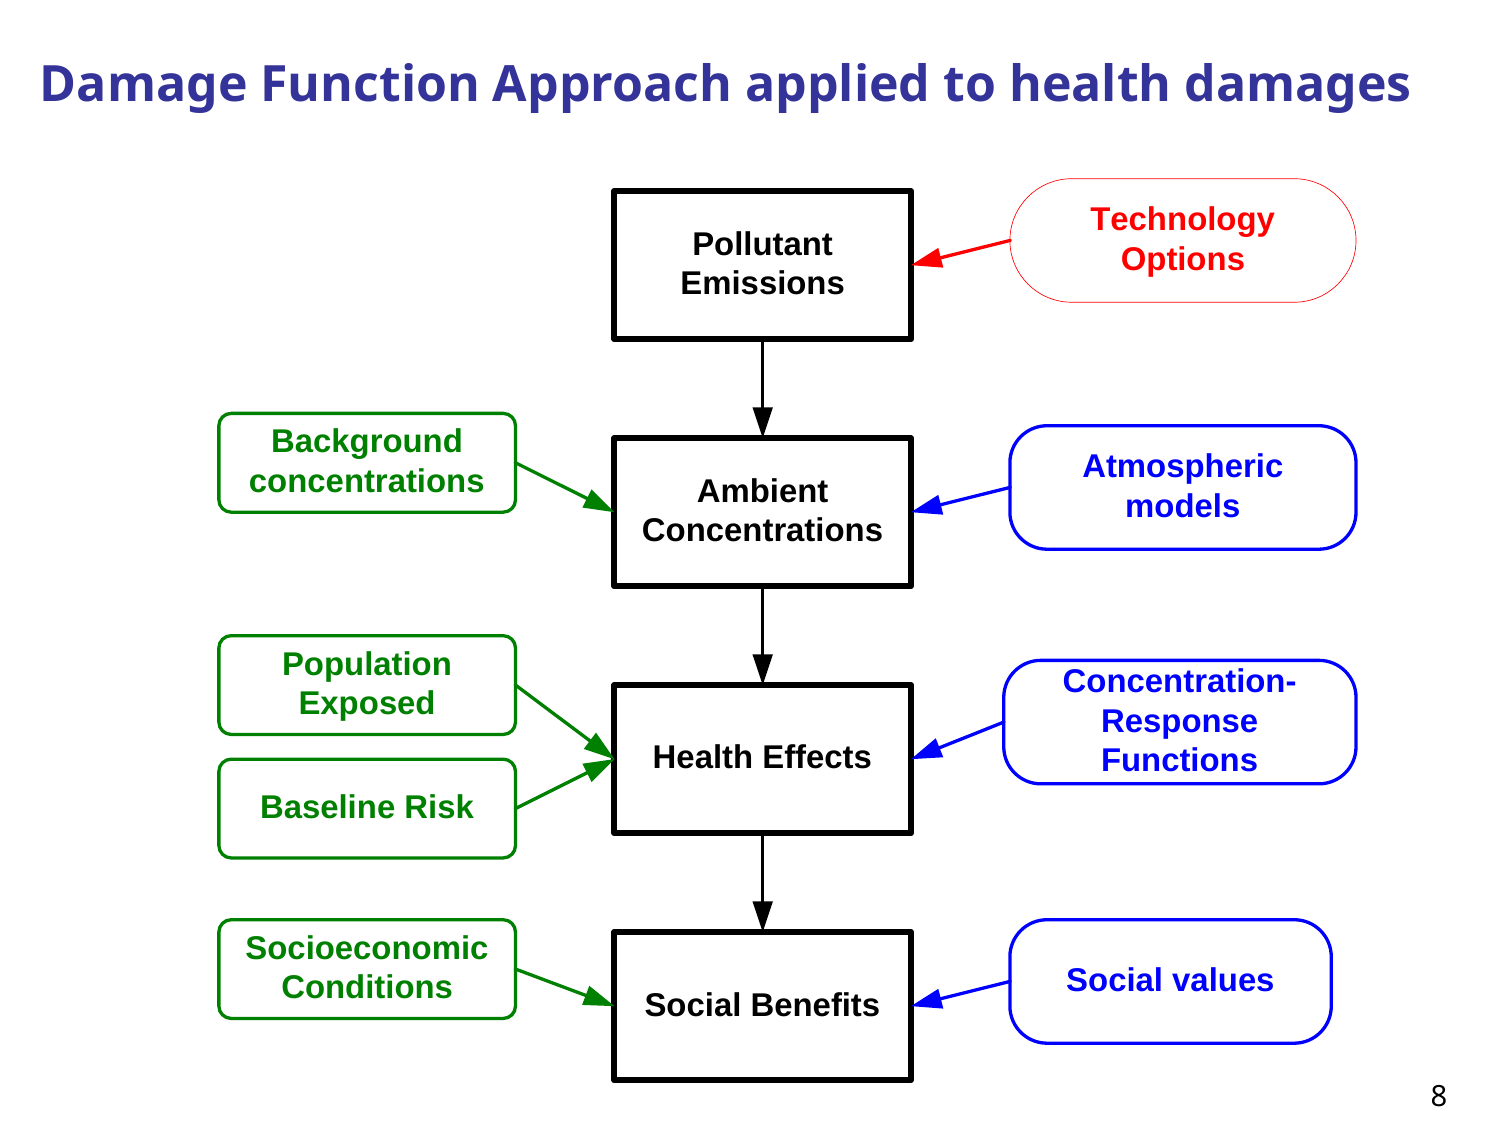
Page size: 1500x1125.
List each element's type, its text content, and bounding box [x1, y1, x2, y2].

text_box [212, 174, 1363, 1090]
slide_number 8 [1149, 1049, 1463, 1125]
title Damage Function Approach applied to health damages [24, 24, 1463, 138]
